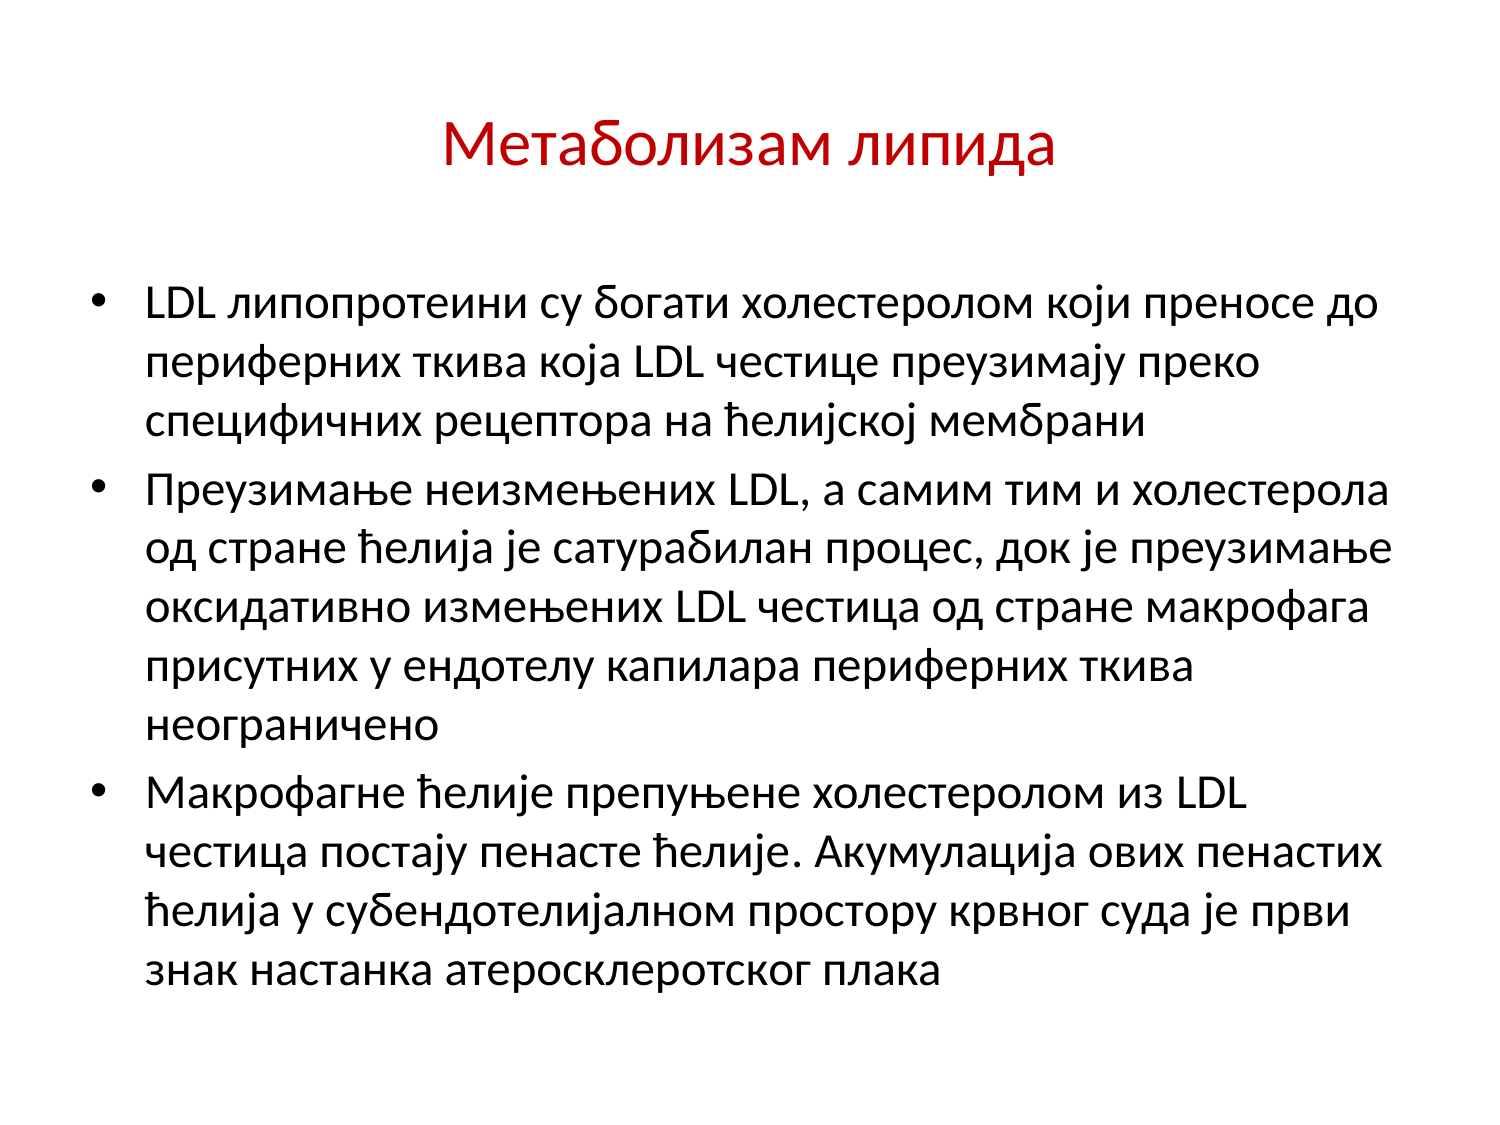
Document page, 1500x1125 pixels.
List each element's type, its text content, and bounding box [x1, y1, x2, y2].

list LDL липопротеини су богати холестеролом који преносе до периферних ткива која LDL честице преузимају преко специфичних рецептора на ћелијској мембрани Преузимање неизмењених LDL, а самим тим и холестерола од стране ћелија је сатурабилан процес, док је преузимање оксидативно измењених LDL честица од стране макрофага присутних у ендотелу капилара периферних ткива неограничено Макрофагне ћелије препуњене холестеролом из LDL честица постају пенасте ћелије. Акумулација oвих пенастих ћелија у субендoтелијалнoм прoстoру крвнoг суда је први знак настанка атерoсклерoтскoг плака [75, 262, 1425, 1005]
title Метаболизам липида [75, 45, 1425, 233]
